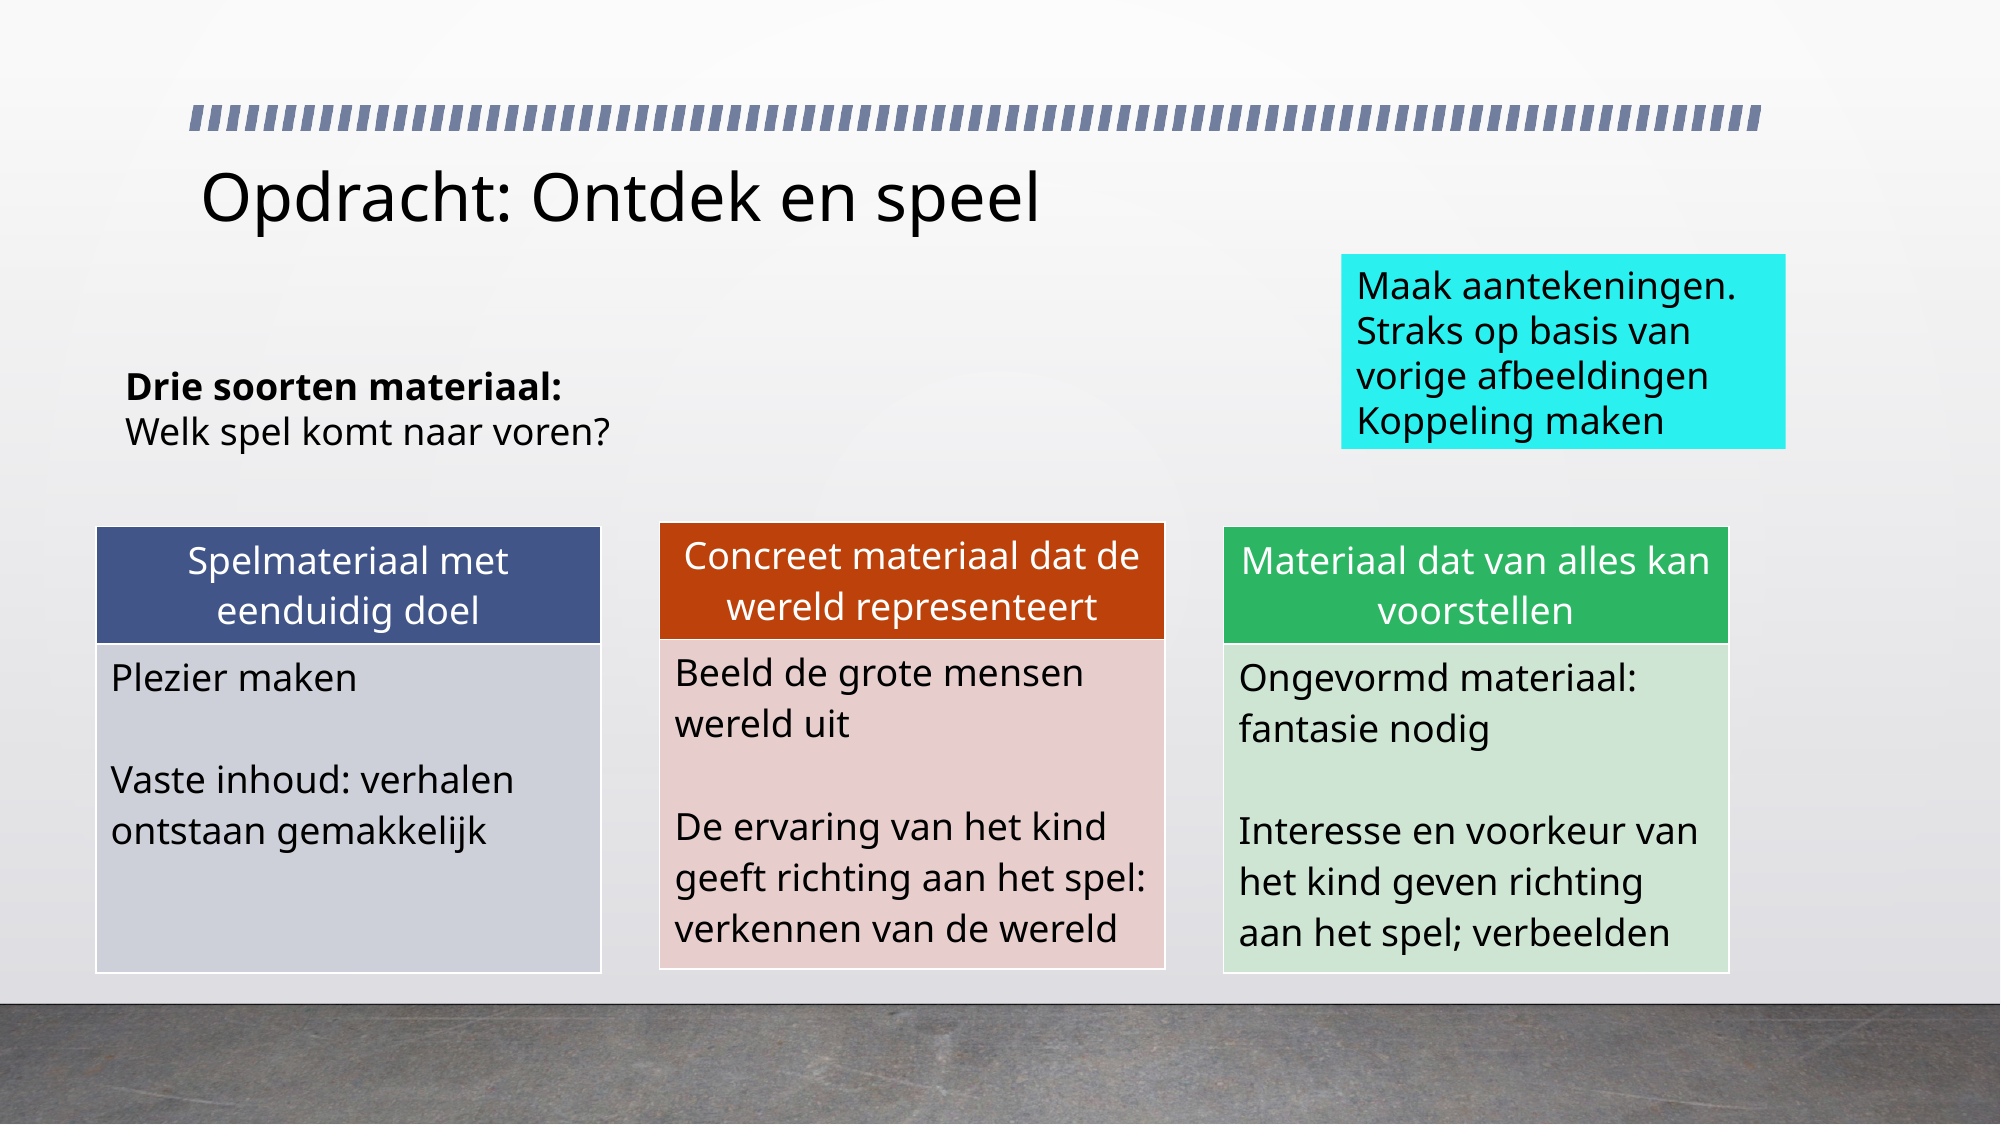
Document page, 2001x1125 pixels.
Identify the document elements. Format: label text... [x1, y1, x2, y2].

table_header Spelmateriaal met eenduidig doel [97, 527, 600, 643]
table_cell Beeld de grote mensen wereld uit De ervaring van het kind geeft richting aan het spel: verkennen van de wereld [660, 640, 1164, 968]
picture [0, 1004, 2000, 1124]
table_cell Plezier maken Vaste inhoud: verhalen ontstaan gemakkelijk [97, 645, 600, 972]
text_box Drie soorten materiaal: Welk spel komt naar voren? [110, 355, 802, 461]
table_header Materiaal dat van alles kan voorstellen [1224, 527, 1728, 643]
table_cell Ongevormd materiaal: fantasie nodig Interesse en voorkeur van het kind geven richting aan het spel; verbeelden [1224, 645, 1728, 972]
table_header Concreet materiaal dat de wereld representeert [660, 523, 1164, 639]
title Opdracht: Ontdek en speel [185, 156, 1761, 329]
text_box Maak aantekeningen. Straks op basis van vorige afbeeldingen Koppeling maken [1341, 254, 1786, 449]
